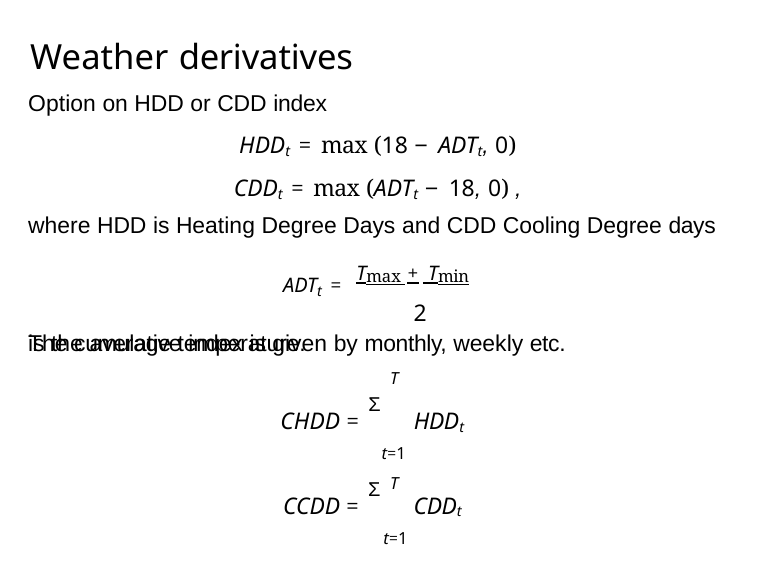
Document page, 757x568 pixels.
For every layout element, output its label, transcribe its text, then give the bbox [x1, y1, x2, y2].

title Weather derivatives [28, 5, 681, 74]
text_box CCDD = Σ CDDt t=1 [276, 465, 478, 548]
text_box Option on HDD or CDD index HDDt = max (18 − ADTt, 0) CDDt = max (ADTt − 18, 0) , where HDD is Heating Degree Days and CDD Cooling Degree days ADTt = Tmax + Tmin 2 is the average temperature. [15, 74, 721, 357]
text_box The cumulative index is given by monthly, weekly etc. CHDD = Σ HDDt t=1 T [21, 327, 569, 493]
